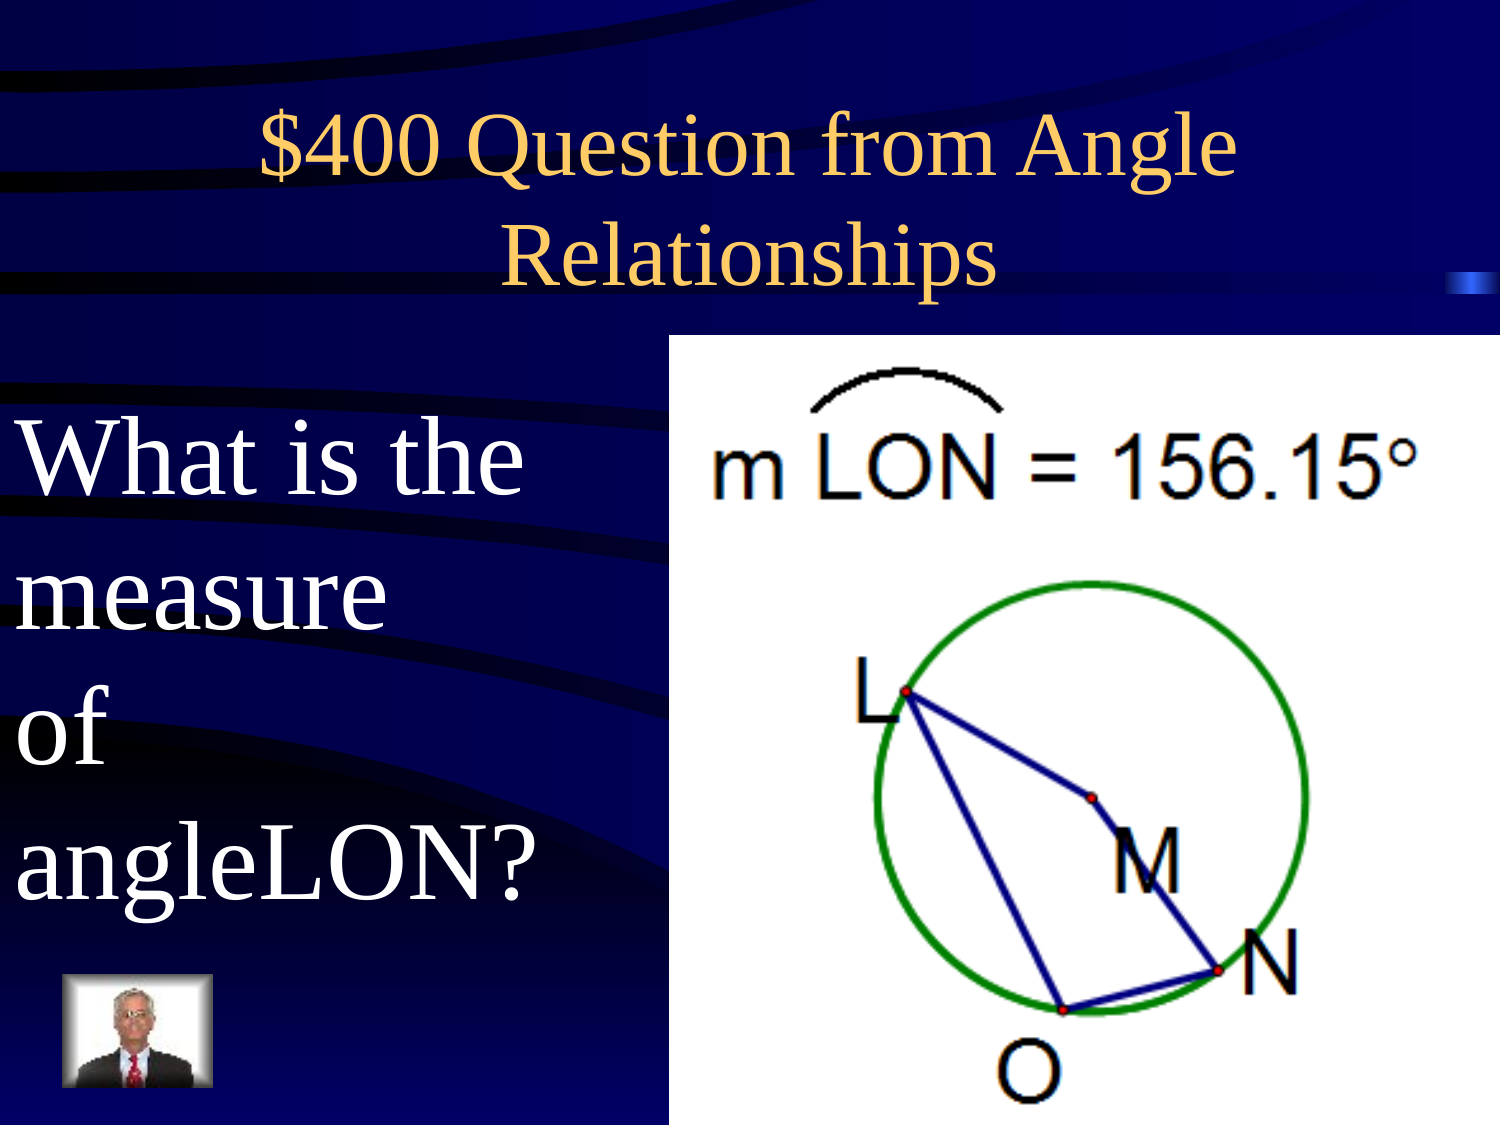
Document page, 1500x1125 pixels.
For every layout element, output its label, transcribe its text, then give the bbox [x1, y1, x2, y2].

text_box What is the measure of angleLON? [0, 374, 650, 930]
picture [62, 974, 213, 1088]
picture [669, 334, 1500, 1125]
title $400 Question from Angle Relationships [112, 99, 1388, 288]
